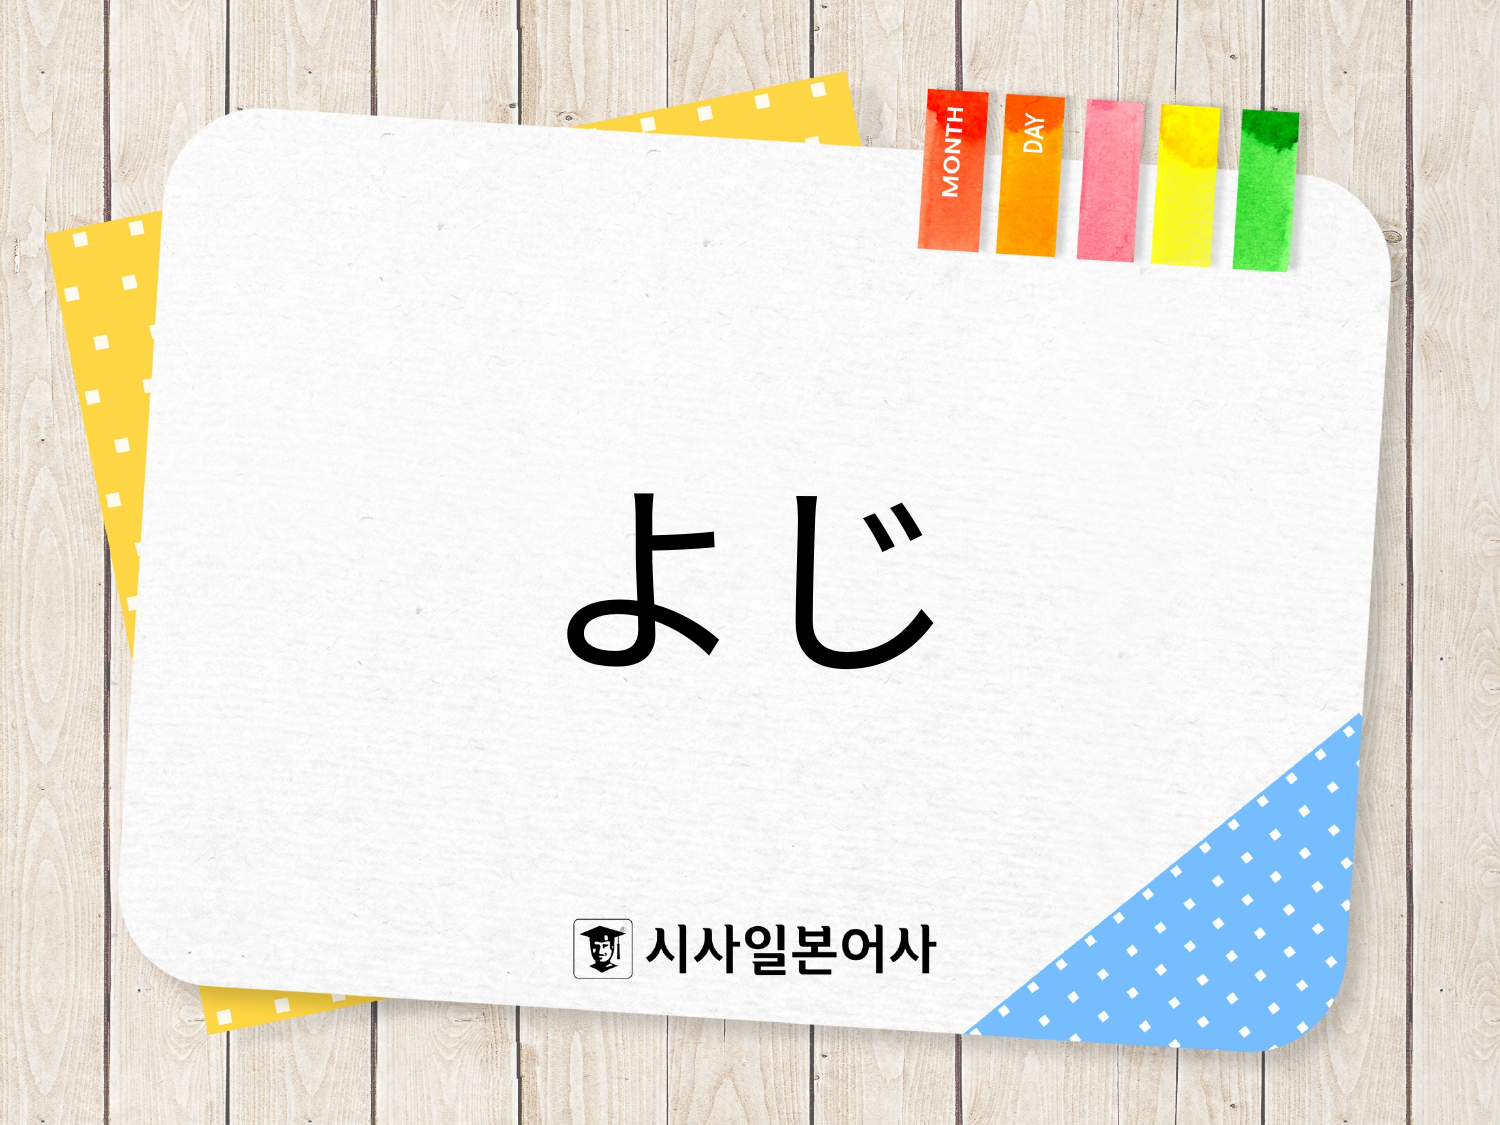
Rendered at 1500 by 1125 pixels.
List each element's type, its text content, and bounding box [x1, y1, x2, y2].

picture [0, 0, 1500, 1125]
title よじ [75, 338, 1425, 811]
